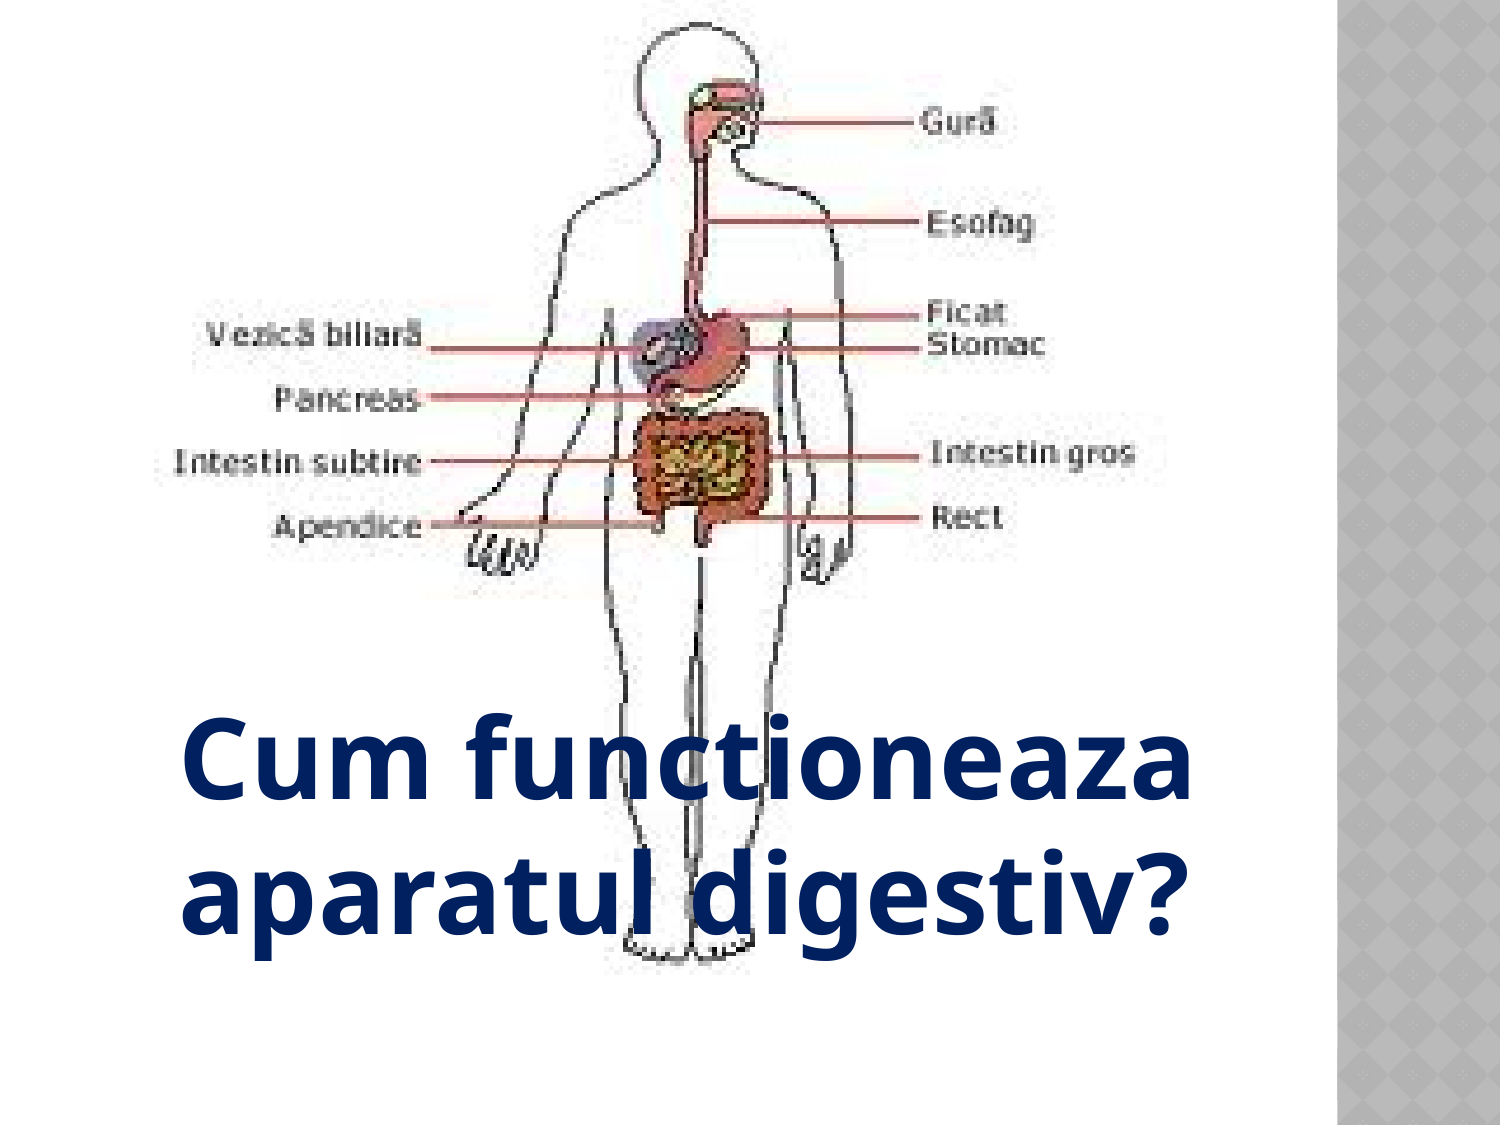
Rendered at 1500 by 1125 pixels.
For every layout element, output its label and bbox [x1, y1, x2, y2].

picture [116, 0, 1243, 985]
